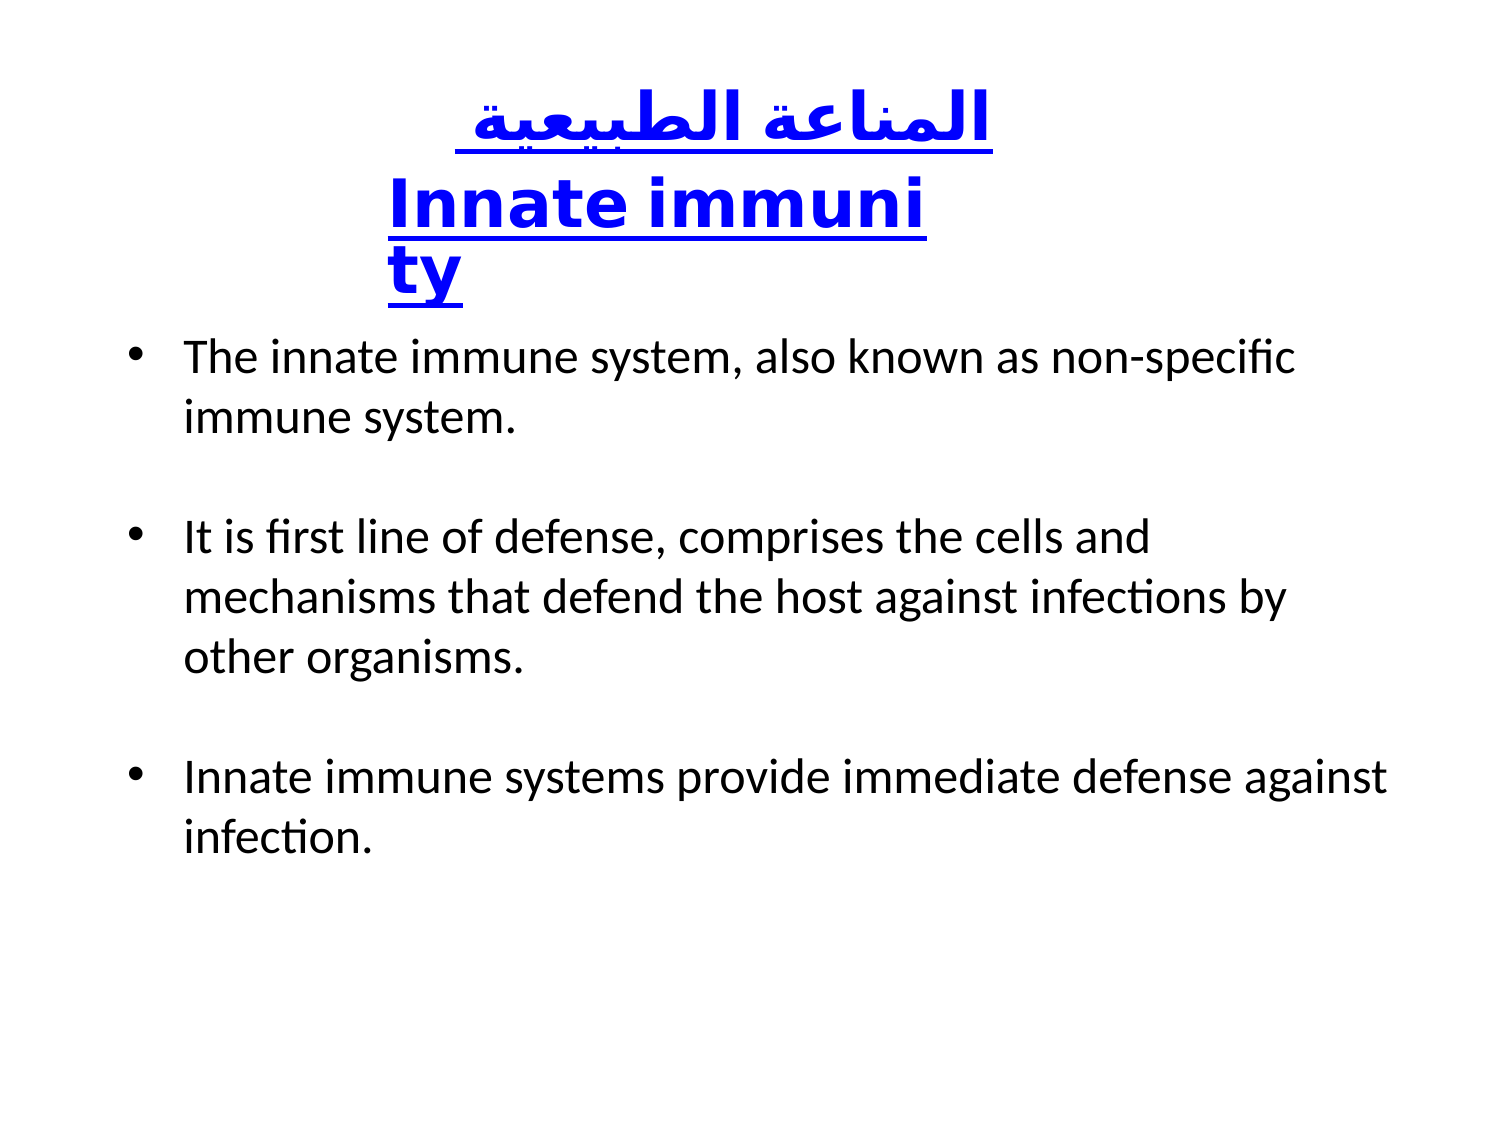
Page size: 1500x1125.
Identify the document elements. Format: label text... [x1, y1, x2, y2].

text_box The innate immune system, also known as non-specific immune system. It is first line of defense, comprises the cells and mechanisms that defend the host against infections by other organisms. Innate immune systems provide immediate defense against infection. [112, 315, 1425, 871]
text_box المناعة الطبيعية Innate immunity [430, 66, 1017, 255]
